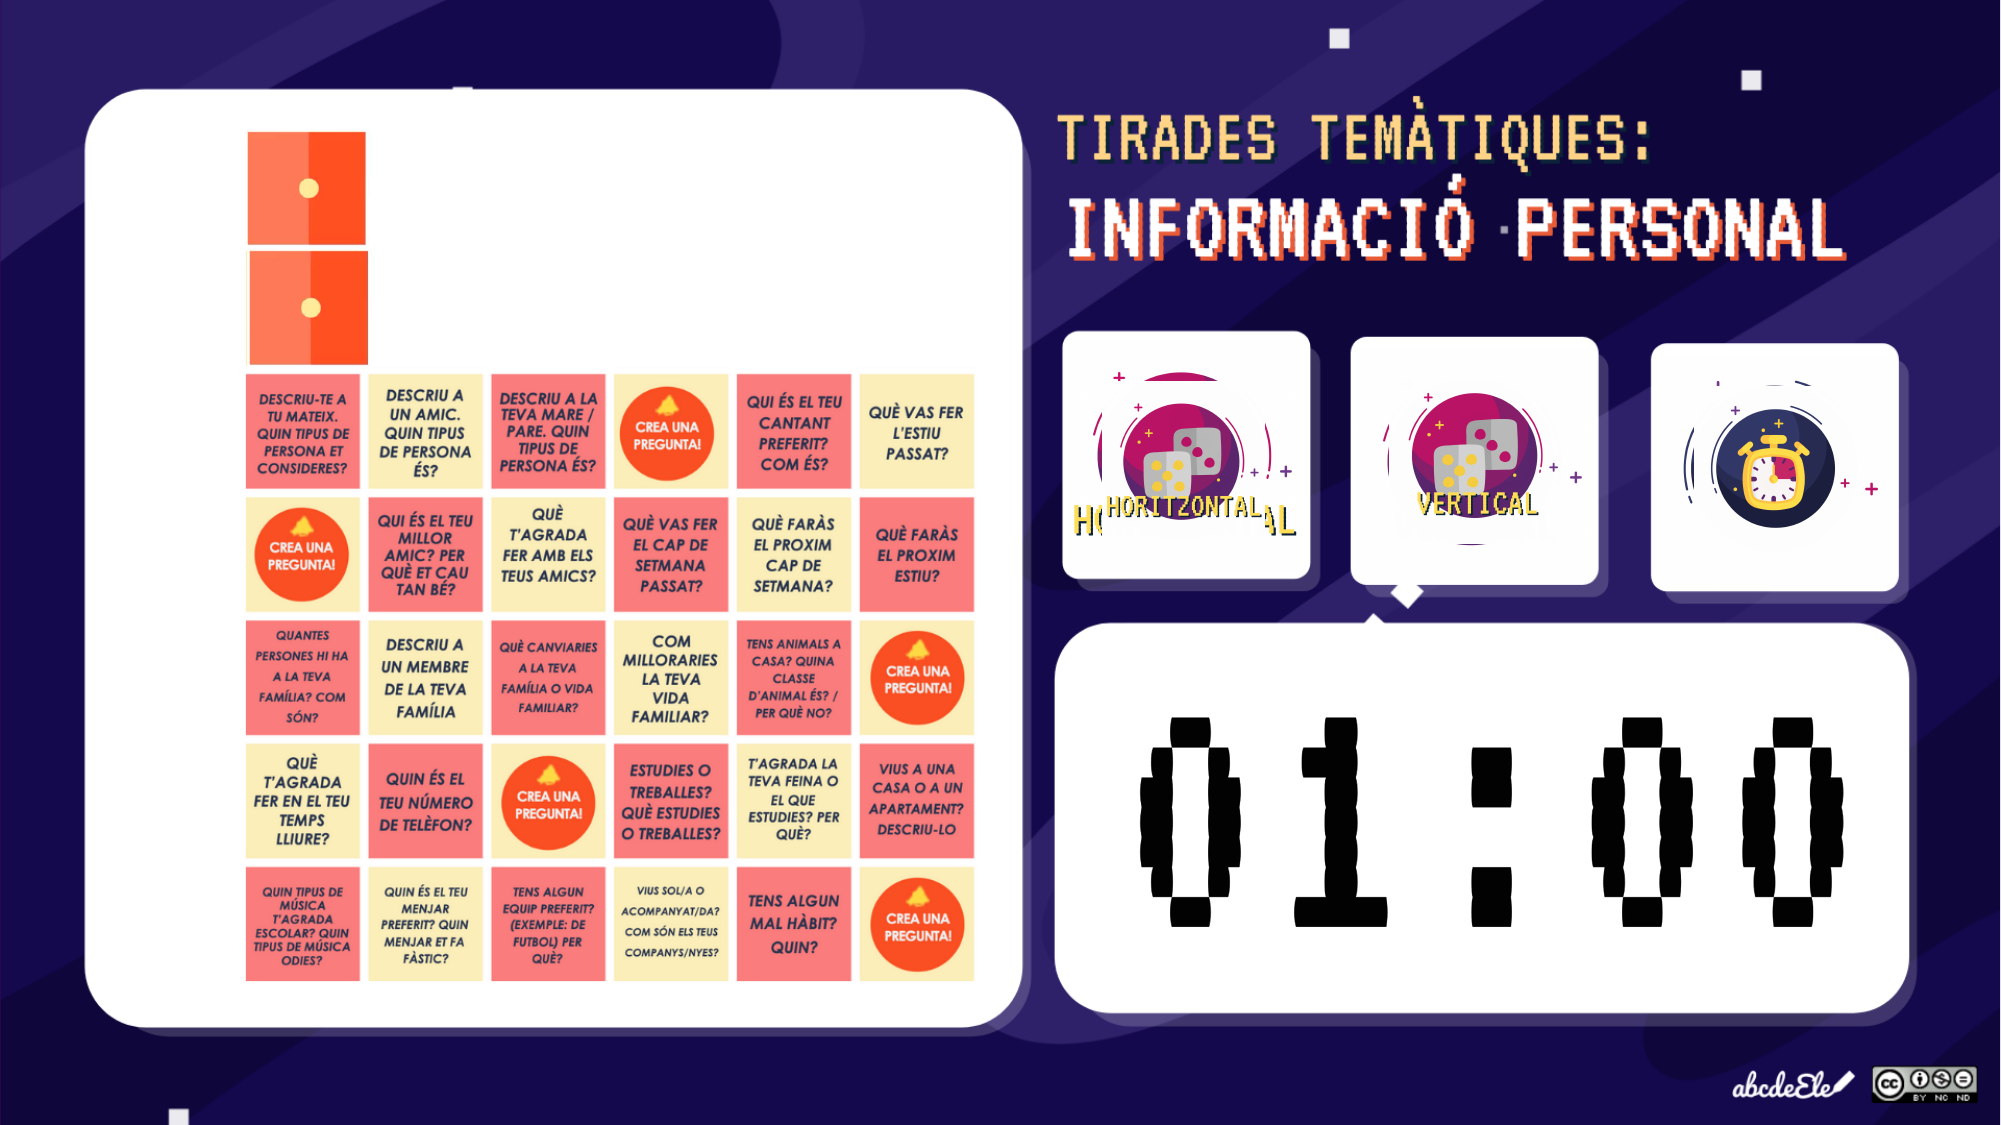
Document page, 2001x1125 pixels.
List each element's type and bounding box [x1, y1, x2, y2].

text_box [244, 128, 982, 248]
picture [0, 0, 2001, 1125]
text_box [1096, 666, 1894, 980]
text_box [0, 557, 557, 677]
